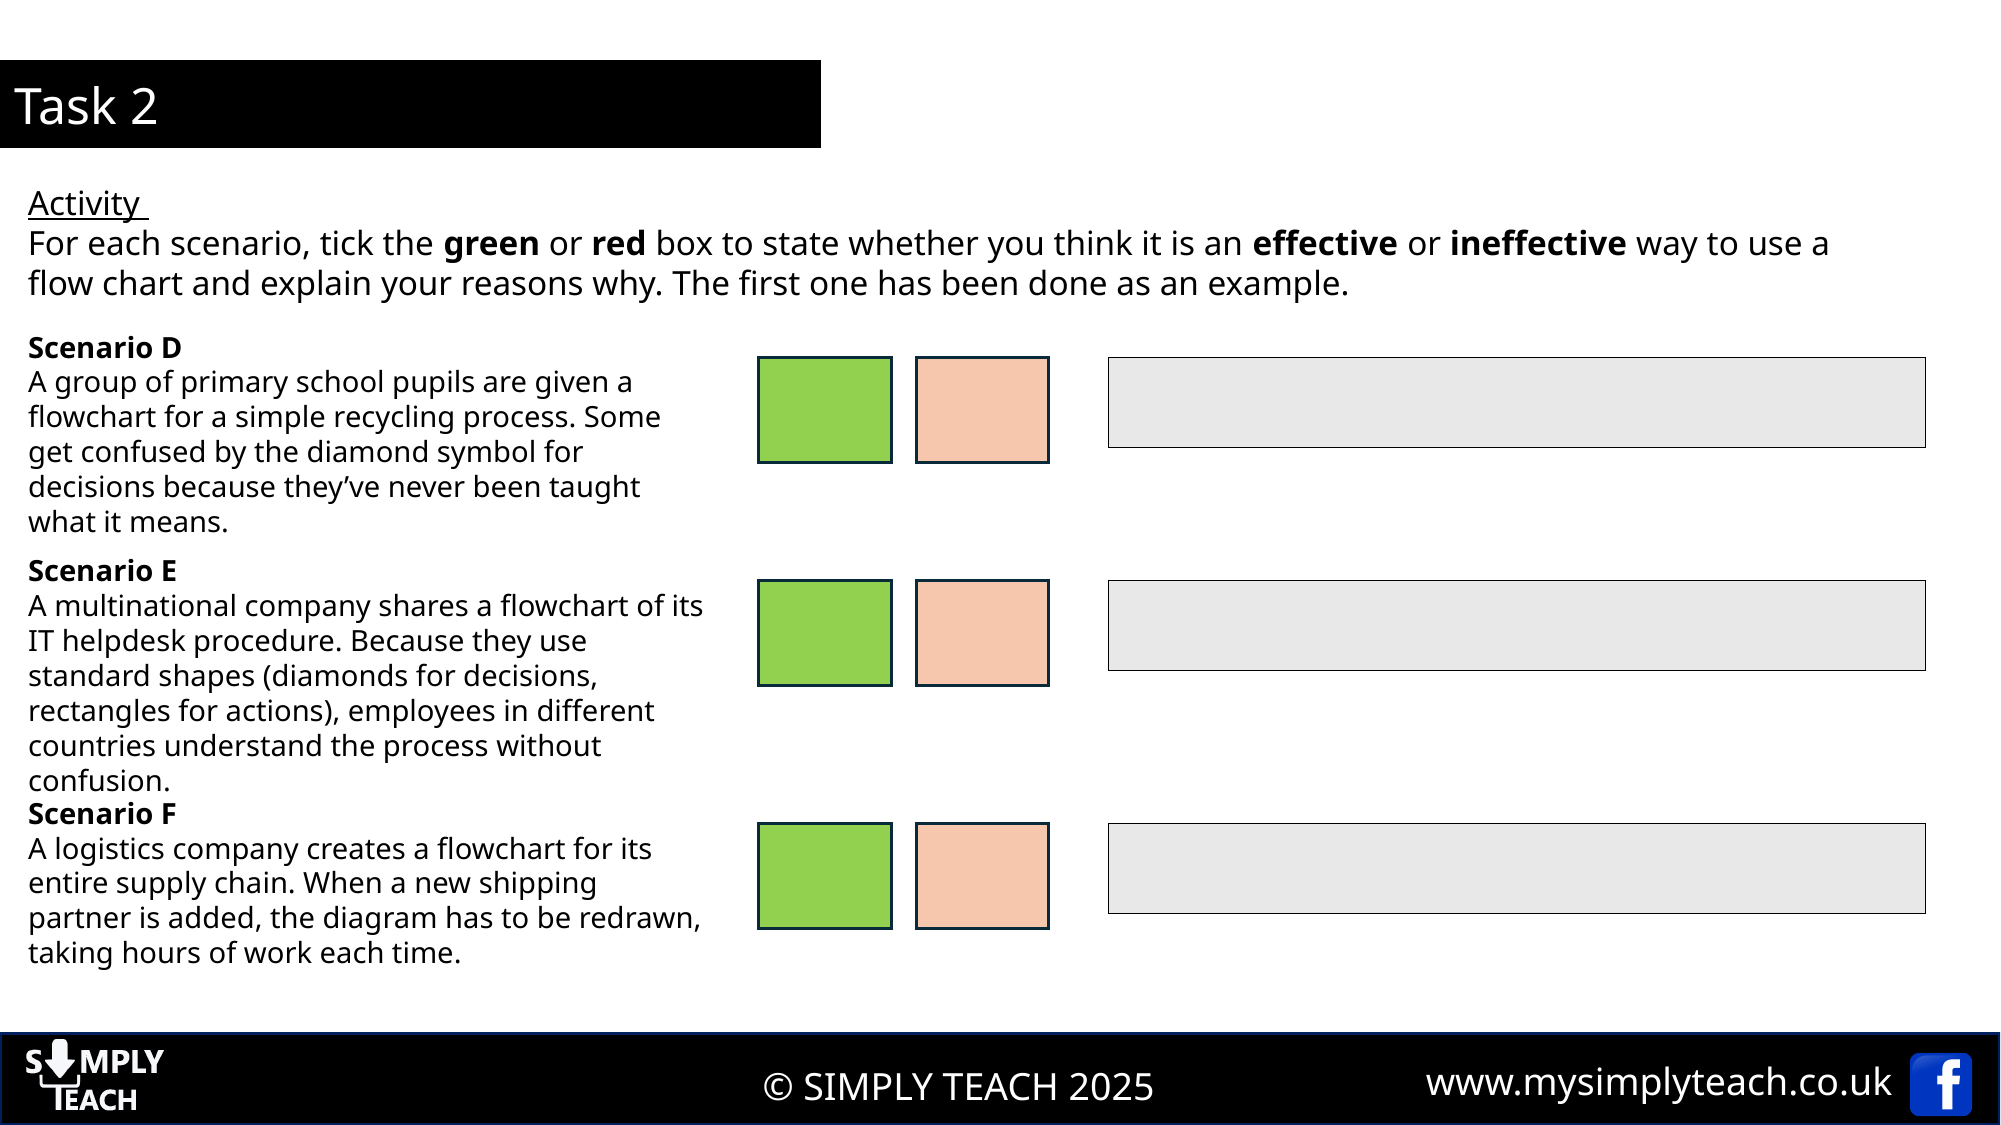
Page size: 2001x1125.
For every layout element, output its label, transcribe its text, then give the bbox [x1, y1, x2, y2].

text_box [1107, 822, 1927, 915]
text_box [757, 356, 893, 464]
text_box [915, 822, 1050, 930]
text_box [915, 579, 1050, 687]
picture [15, 1033, 182, 1122]
text_box Scenario F A logistics company creates a flowchart for its entire supply chain. When a new shipping partner is added, the diagram has to be redrawn, taking hours of work each time. [13, 787, 721, 978]
text_box Scenario E A multinational company shares a flowchart of its IT helpdesk procedure. Because they use standard shapes (diamonds for decisions, rectangles for actions), employees in different countries understand the process without confusion. [13, 544, 721, 787]
text_box Scenario D A group of primary school pupils are given a flowchart for a simple recycling process. Some get confused by the diamond symbol for decisions because they’ve never been taught what it means. [13, 321, 721, 544]
text_box Task 2 [0, 60, 821, 148]
text_box Activity For each scenario, tick the green or red box to state whether you think it is an effective or ineffective way to use a flow chart and explain your reasons why. The first one has been done as an example. [13, 174, 1895, 310]
text_box [757, 579, 893, 687]
text_box [1107, 579, 1927, 672]
text_box [915, 356, 1050, 464]
text_box [757, 822, 893, 930]
text_box [1107, 356, 1927, 449]
picture [1907, 1050, 1975, 1119]
